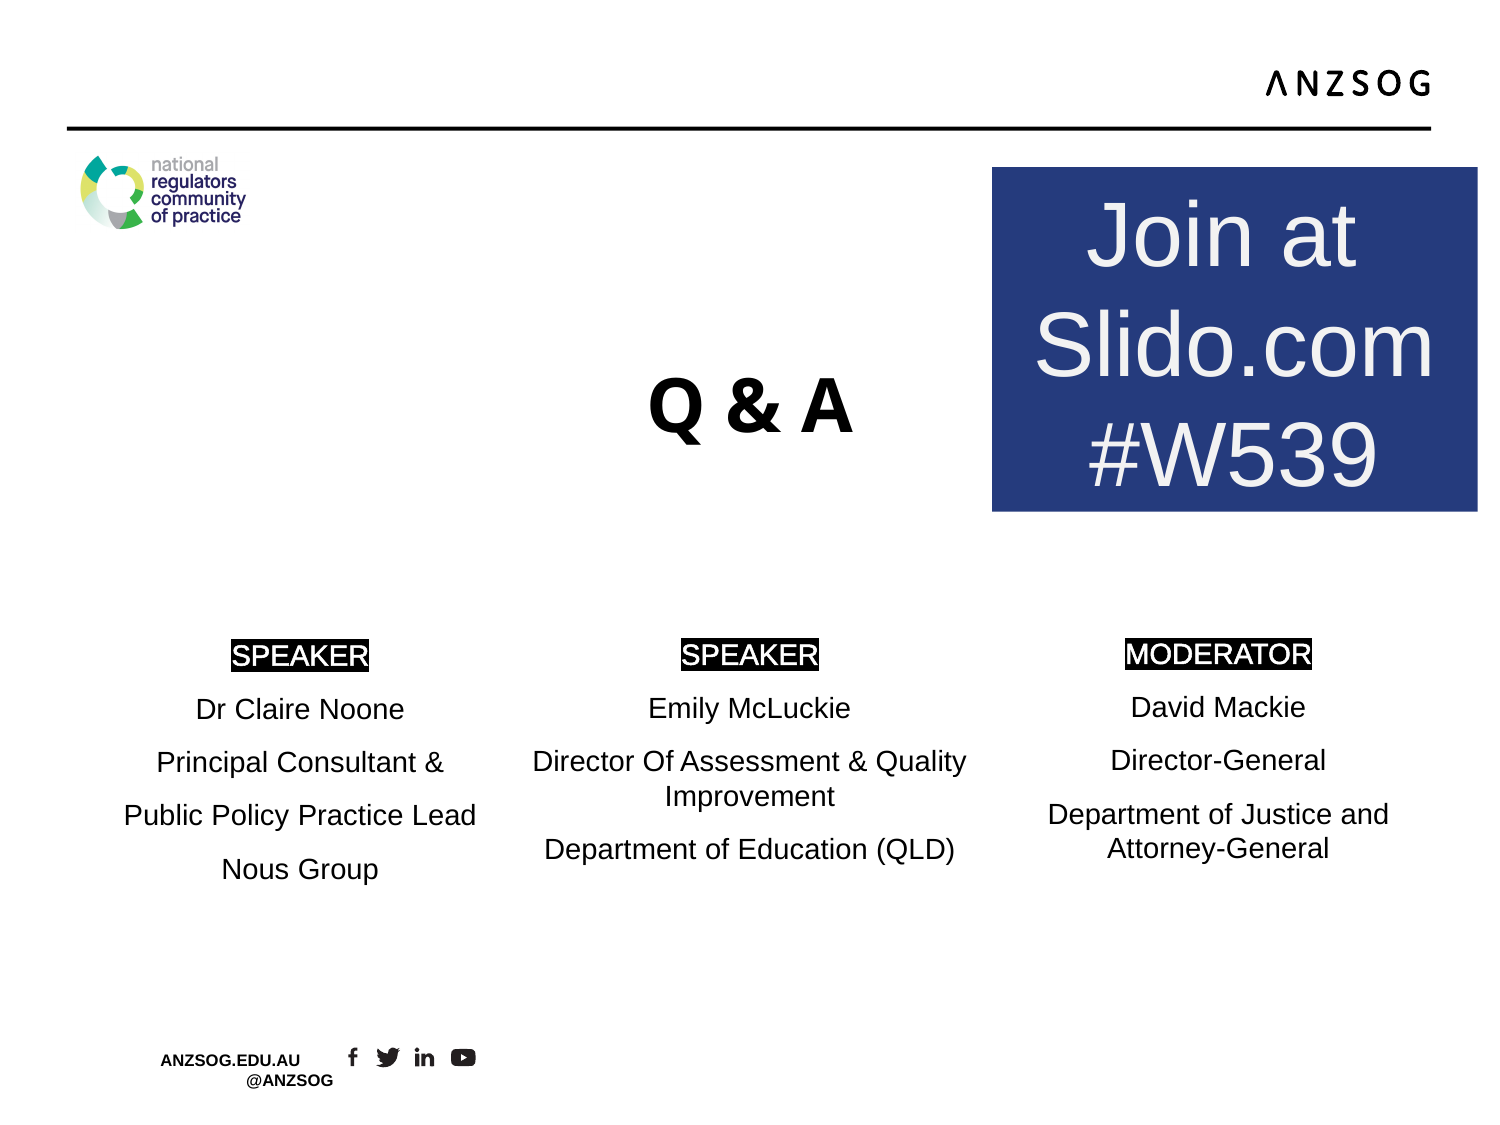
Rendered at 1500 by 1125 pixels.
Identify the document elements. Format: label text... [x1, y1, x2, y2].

text_box Q & A [153, 228, 992, 455]
picture [75, 152, 250, 233]
text_box MODERATOR David Mackie Director-General Department of Justice and Attorney-General [984, 628, 1453, 905]
text_box SPEAKER Emily McLuckie Director Of Assessment & Quality Improvement Department of Education (QLD) [515, 629, 984, 905]
text_box SPEAKER Dr Claire Noone Principal Consultant & Public Policy Practice Lead Nous Group [66, 630, 515, 905]
text_box Join at Slido.com #W539 [992, 167, 1478, 512]
